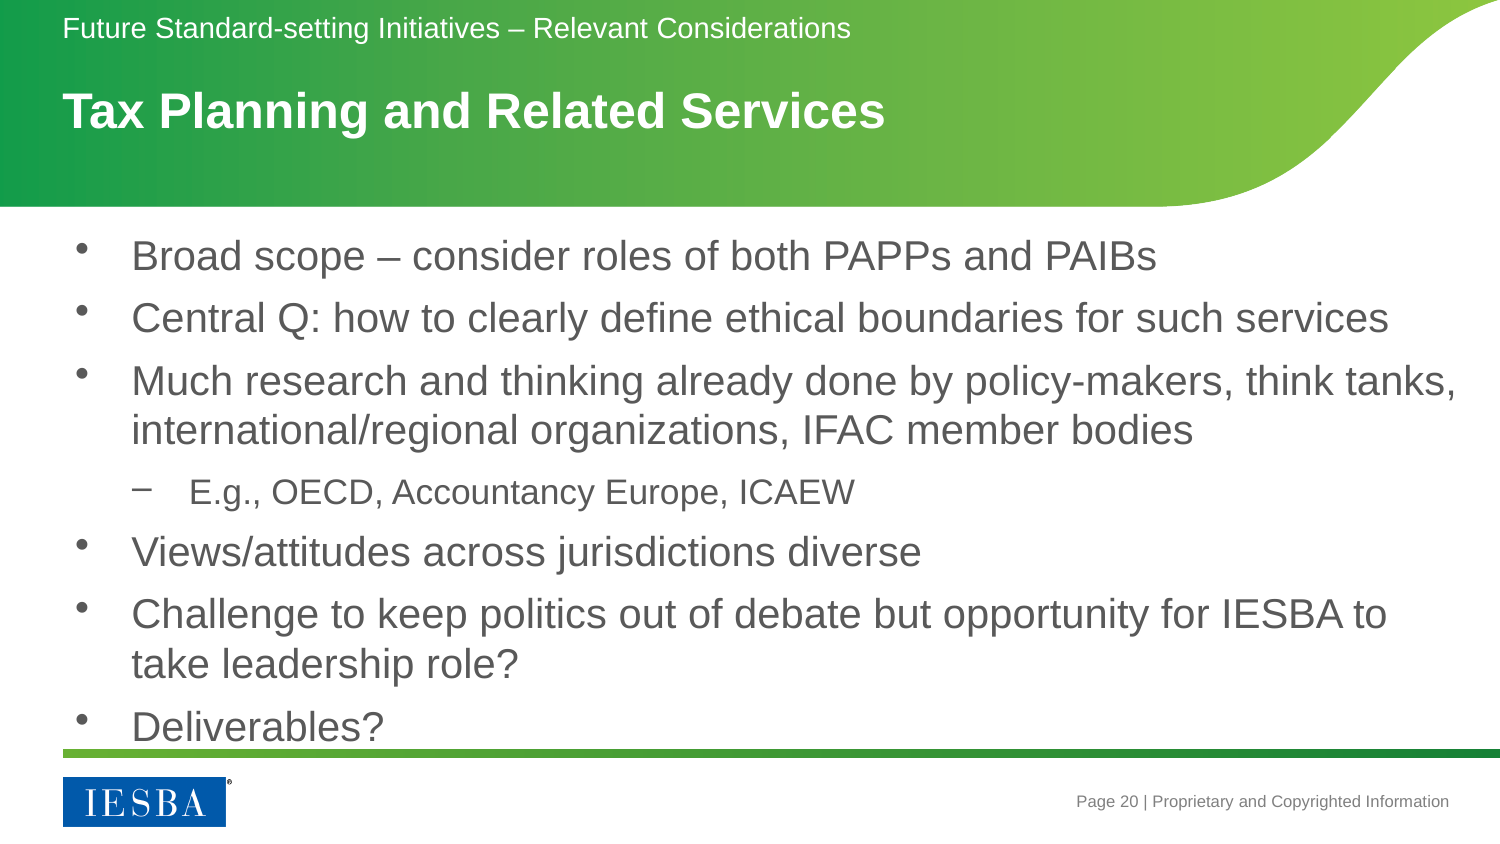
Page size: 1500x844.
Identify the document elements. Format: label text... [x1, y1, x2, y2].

picture [63, 777, 232, 827]
picture [0, 0, 1500, 207]
title Tax Planning and Related Services [62, 75, 1300, 142]
subtitle Future Standard-setting Initiatives – Relevant Considerations [62, 9, 925, 60]
list Broad scope – consider roles of both PAPPs and PAIBs Central Q: how to clearly define ethical boundaries for such services Much research and thinking already done by policy-makers, think tanks, international/regional organizations, IFAC member bodies E.g., OECD, Accountancy Europe, ICAEW Views/attitudes across jurisdictions diverse Challenge to keep politics out of debate but opportunity for IESBA to take leadership role? Deliverables? [60, 220, 1488, 747]
